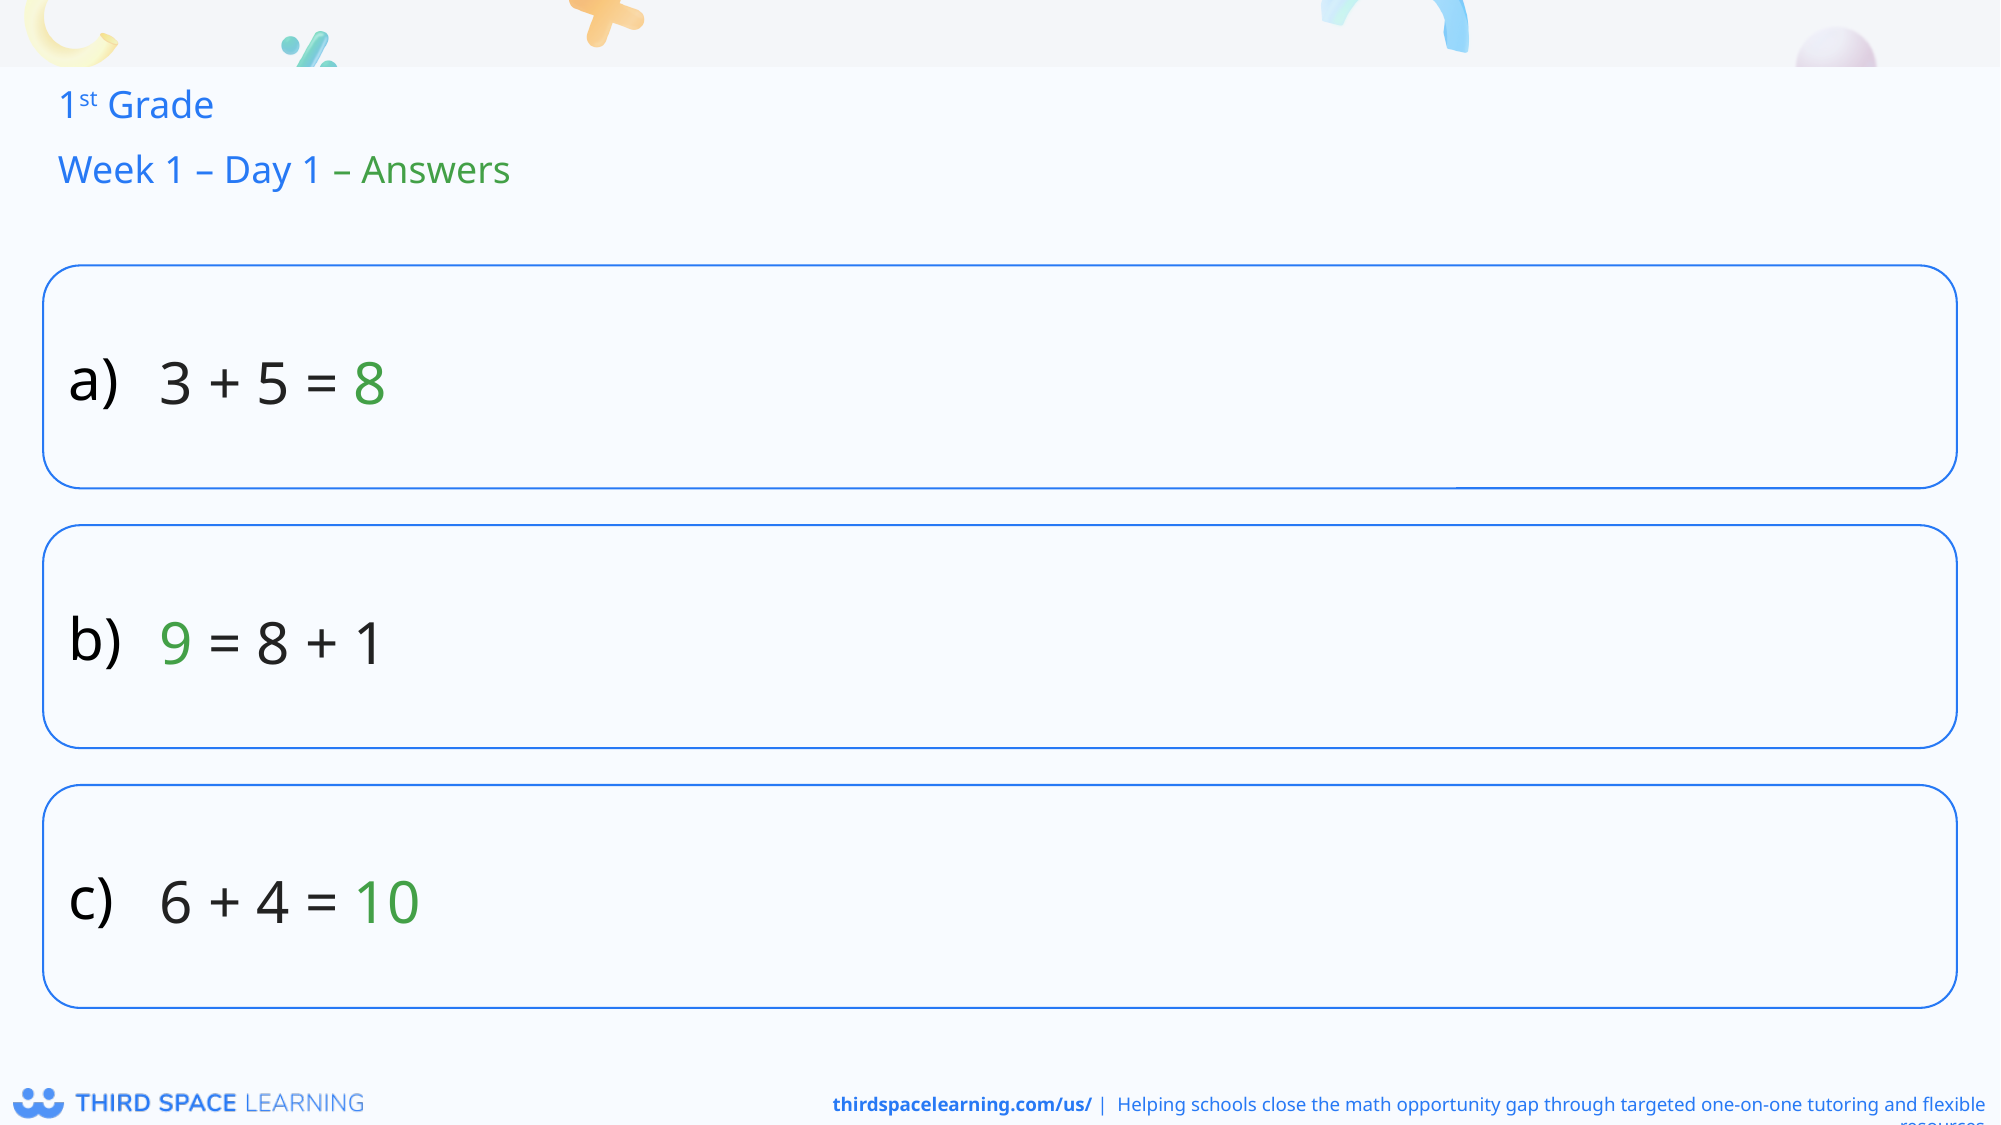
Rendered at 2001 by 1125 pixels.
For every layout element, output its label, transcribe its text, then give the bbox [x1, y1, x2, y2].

list 3 + 5 = 8 [144, 288, 1922, 474]
picture [13, 1088, 365, 1119]
list 6 + 4 = 10 [144, 807, 1922, 994]
text_box 1st Grade Week 1 – Day 1 – Answers [43, 73, 705, 212]
picture [0, 0, 2000, 67]
list 9 = 8 + 1 [144, 548, 1922, 734]
